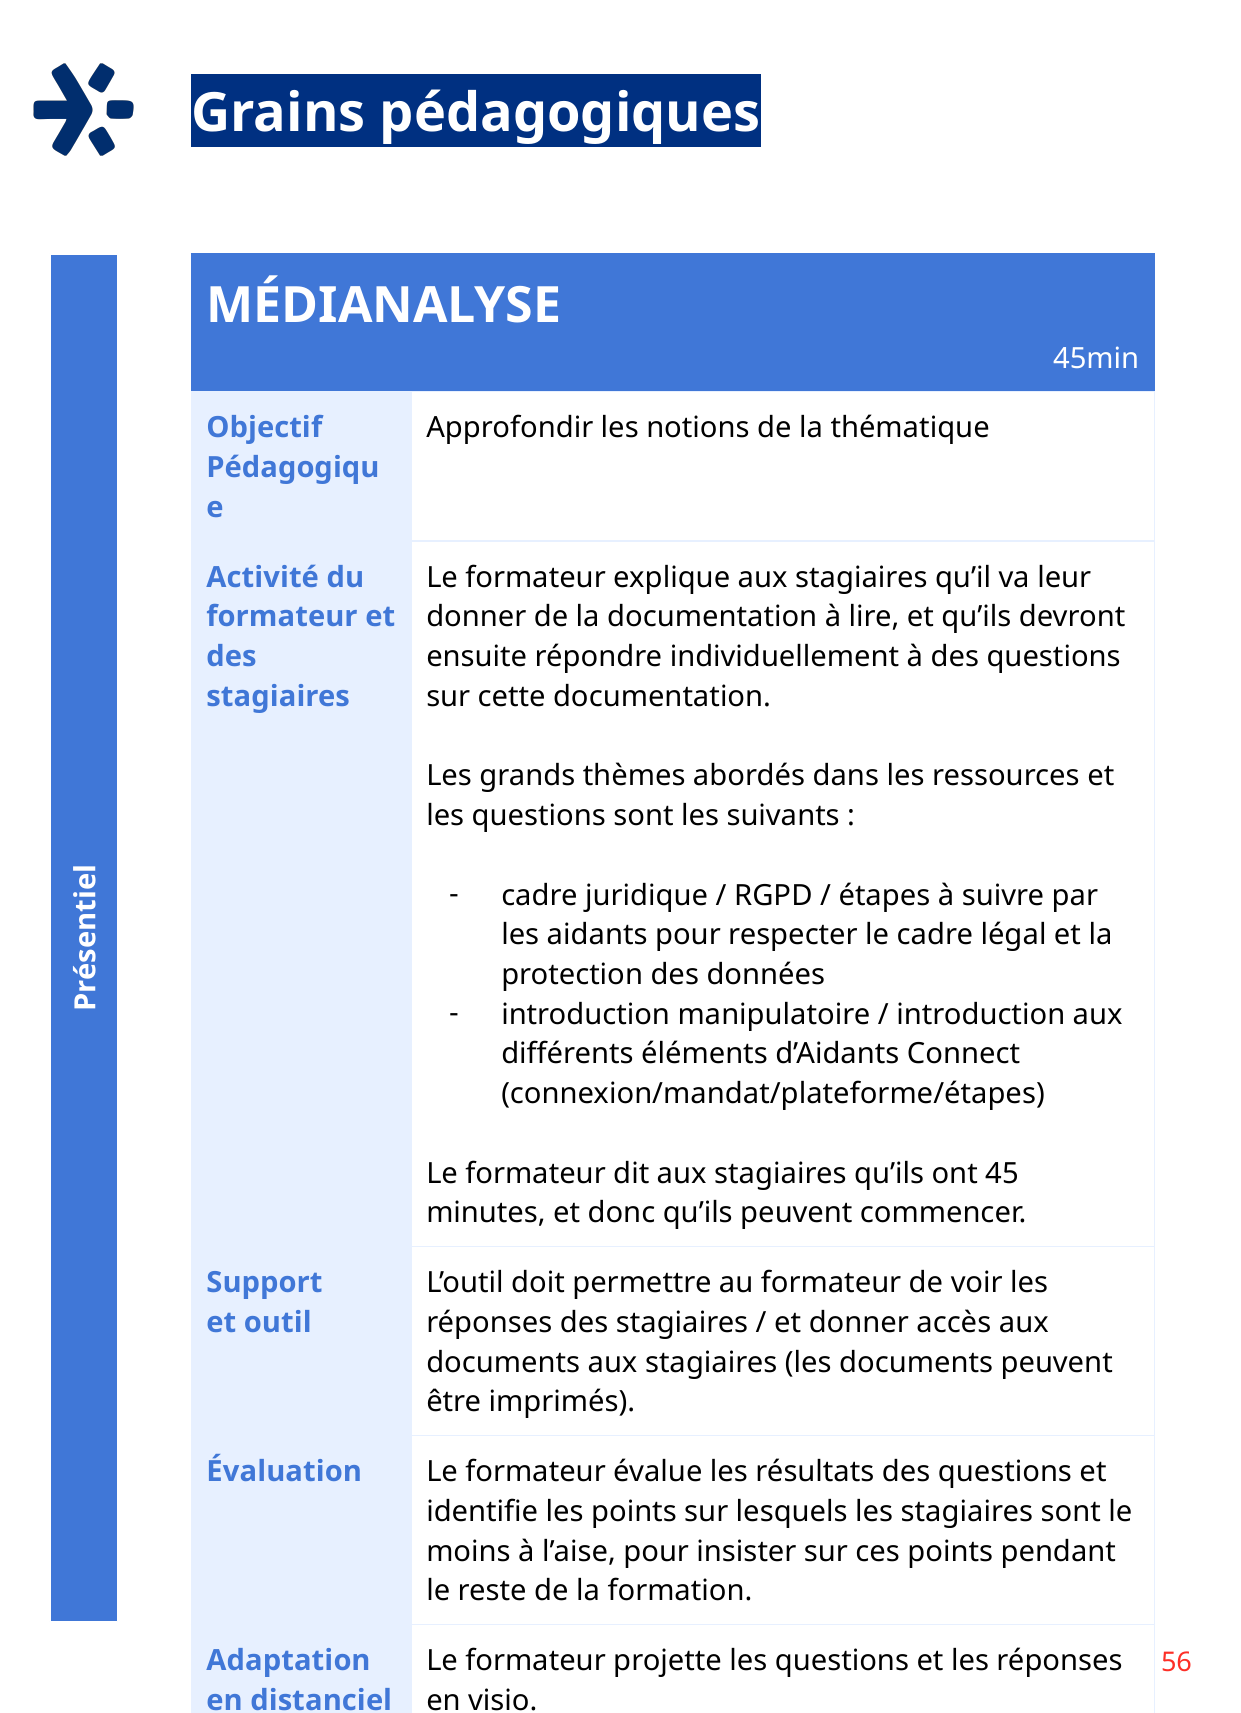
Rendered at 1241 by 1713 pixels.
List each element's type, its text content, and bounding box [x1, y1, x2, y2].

table_cell Le formateur évalue les résultats des questions et identifie les points sur lesquels les stagiaires sont le moins à l’aise, pour insister sur ces points pendant le reste de la formation. [412, 1436, 1154, 1624]
text_box Grains pédagogiques [185, 71, 1241, 148]
table_cell Adaptation en distanciel [192, 1625, 411, 1713]
table_cell Support et outil [192, 1247, 411, 1435]
table_cell Le formateur projette les questions et les réponses en visio. [412, 1625, 1154, 1713]
table_cell Activité du formateur et des stagiaires [192, 542, 411, 1246]
text_box Présentiel [49, 253, 118, 1622]
slide_number ‹#› [1155, 1621, 1211, 1705]
picture [32, 61, 135, 157]
table_cell Évaluation [192, 1436, 411, 1624]
table_cell Approfondir les notions de la thématique [412, 392, 1154, 540]
table_cell Objectif Pédagogique [192, 392, 411, 540]
table_cell L’outil doit permettre au formateur de voir les réponses des stagiaires / et donner accès aux documents aux stagiaires (les documents peuvent être imprimés). [412, 1247, 1154, 1435]
table_cell Le formateur explique aux stagiaires qu’il va leur donner de la documentation à lire, et qu’ils devront ensuite répondre individuellement à des questions sur cette documentation. Les grands thèmes abordés dans les ressources et les questions sont les suivants : cadre juridique / RGPD / étapes à suivre par les aidants pour respecter le cadre légal et la protection des données introduction manipulatoire / introduction aux différents éléments d’Aidants Connect (connexion/mandat/plateforme/étapes) Le formateur dit aux stagiaires qu’ils ont 45 minutes, et donc qu’ils peuvent commencer. [412, 542, 1154, 1246]
table_header MÉDIANALYSE 45min [192, 254, 1154, 391]
